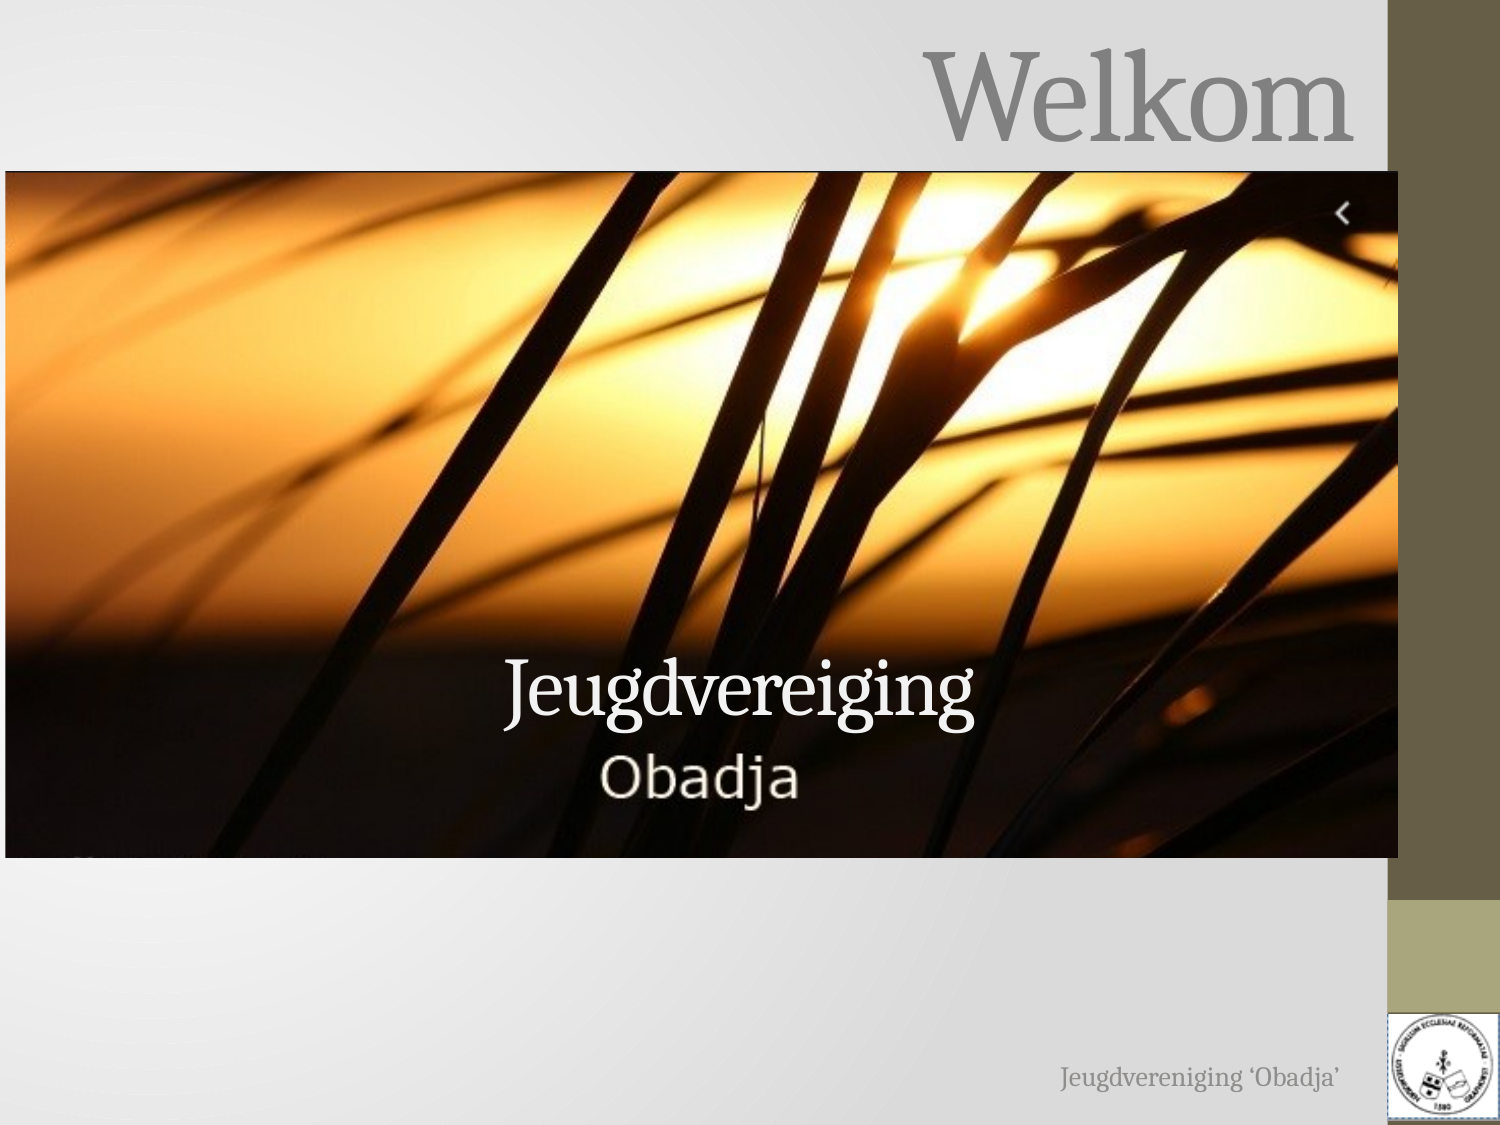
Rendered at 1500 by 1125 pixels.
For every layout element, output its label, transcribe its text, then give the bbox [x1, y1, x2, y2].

subtitle Jeugdvereniging ‘Obadja’ [1045, 1050, 1384, 1100]
picture [4, 170, 1401, 859]
picture [1387, 1014, 1500, 1121]
title Welkom [891, 0, 1388, 163]
